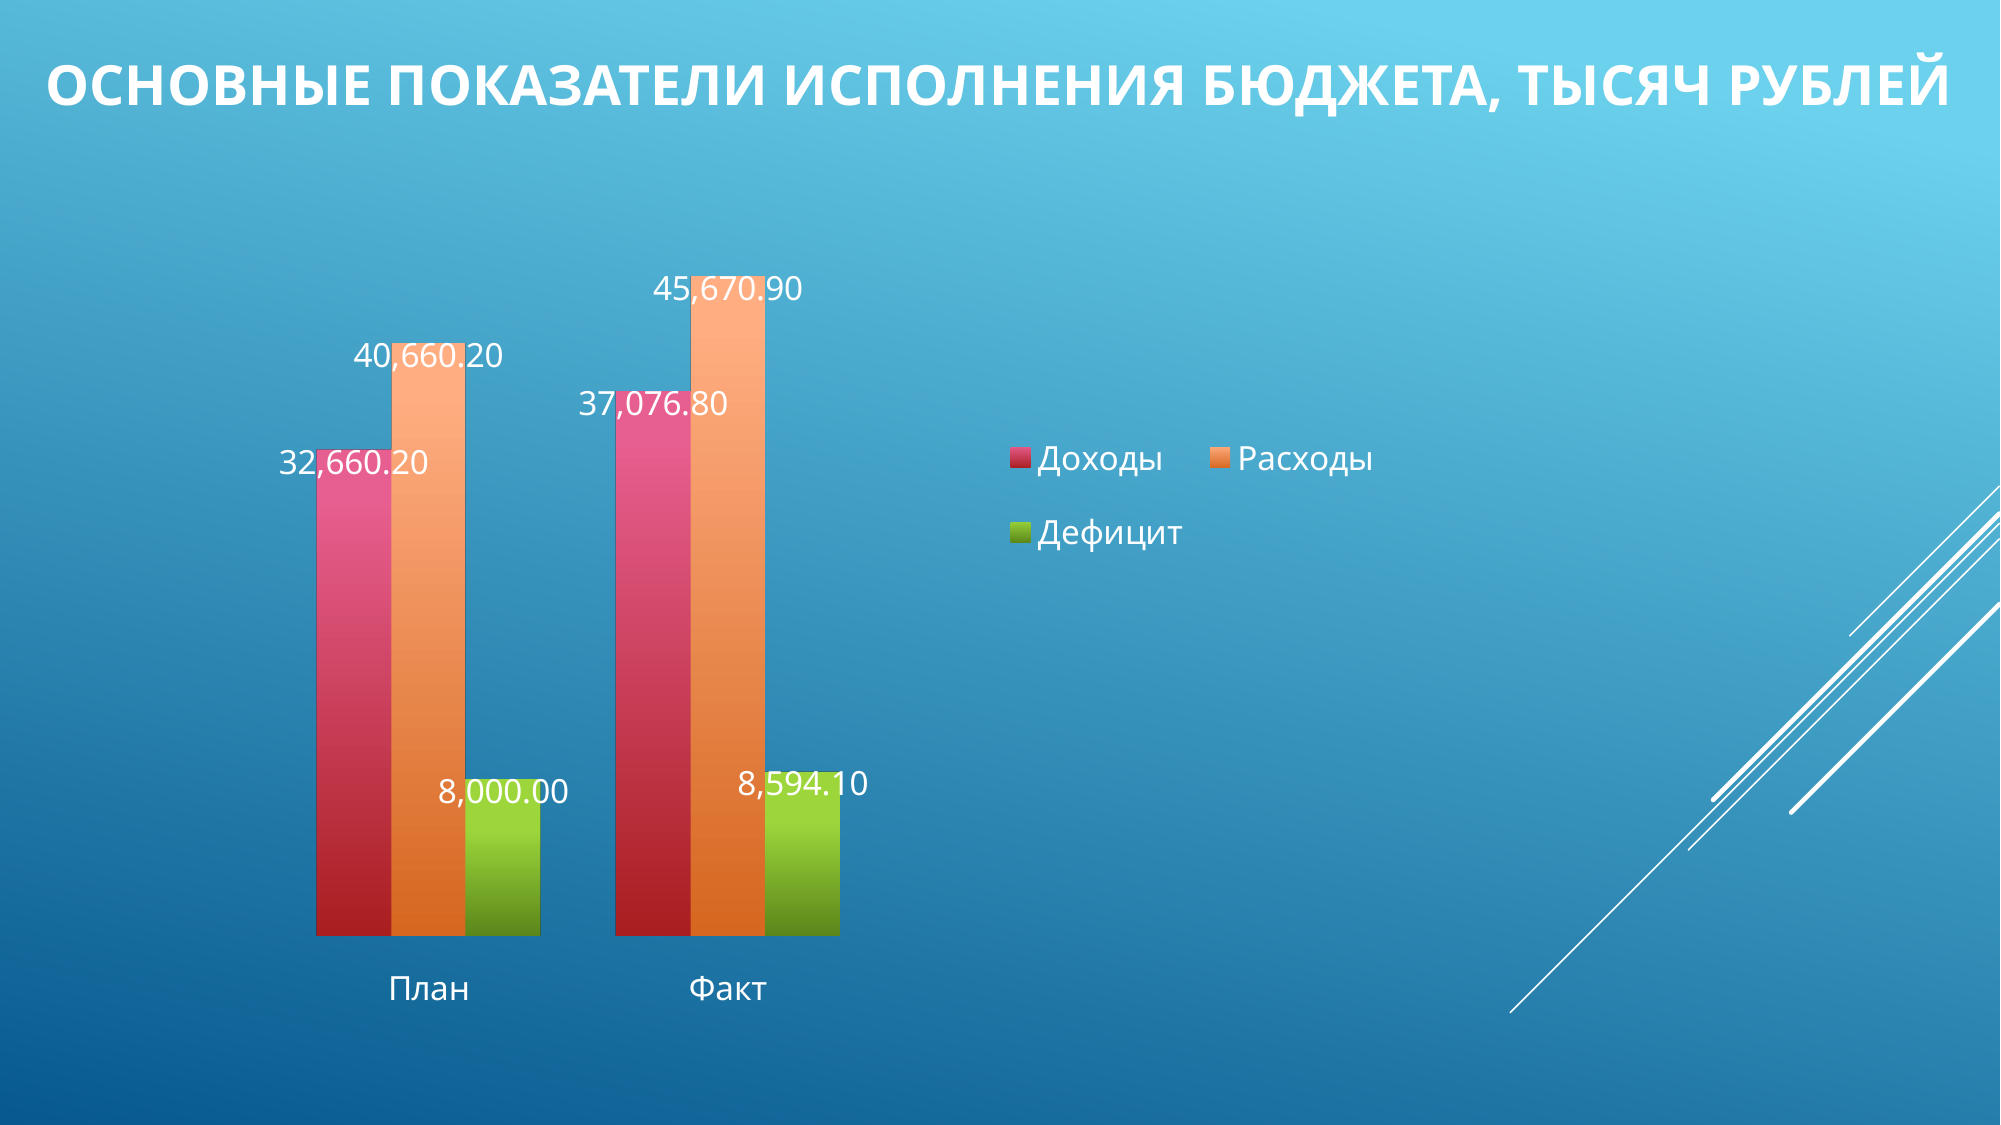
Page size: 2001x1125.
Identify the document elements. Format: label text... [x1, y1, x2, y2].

chart [126, 151, 1478, 1078]
text_box Основные показатели исполнения бюджета, тысяч рублей [0, 14, 2000, 152]
